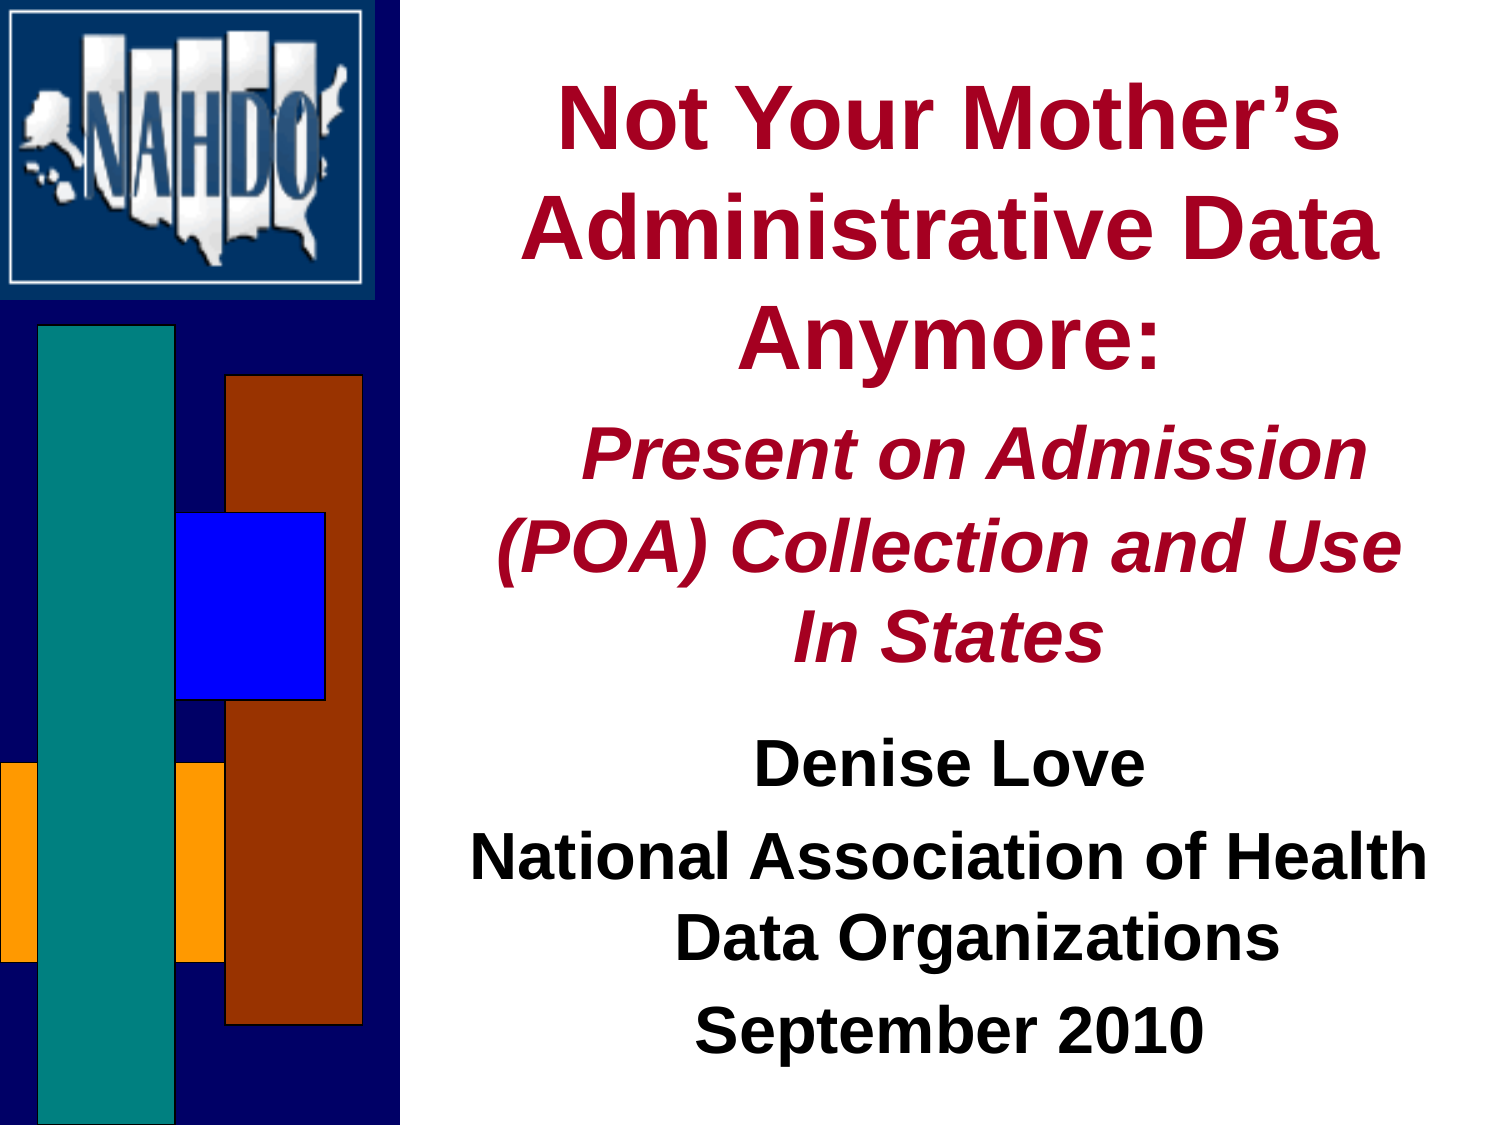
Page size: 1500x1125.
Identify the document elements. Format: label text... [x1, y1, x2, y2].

title Not Your Mother’s Administrative Data Anymore: Present on Admission (POA) Collection and Use In States [424, 312, 1476, 513]
picture [0, 0, 375, 300]
text_box [462, 513, 1340, 655]
list Denise Love National Association of Health Data Organizations September 2010 [424, 712, 1476, 1001]
